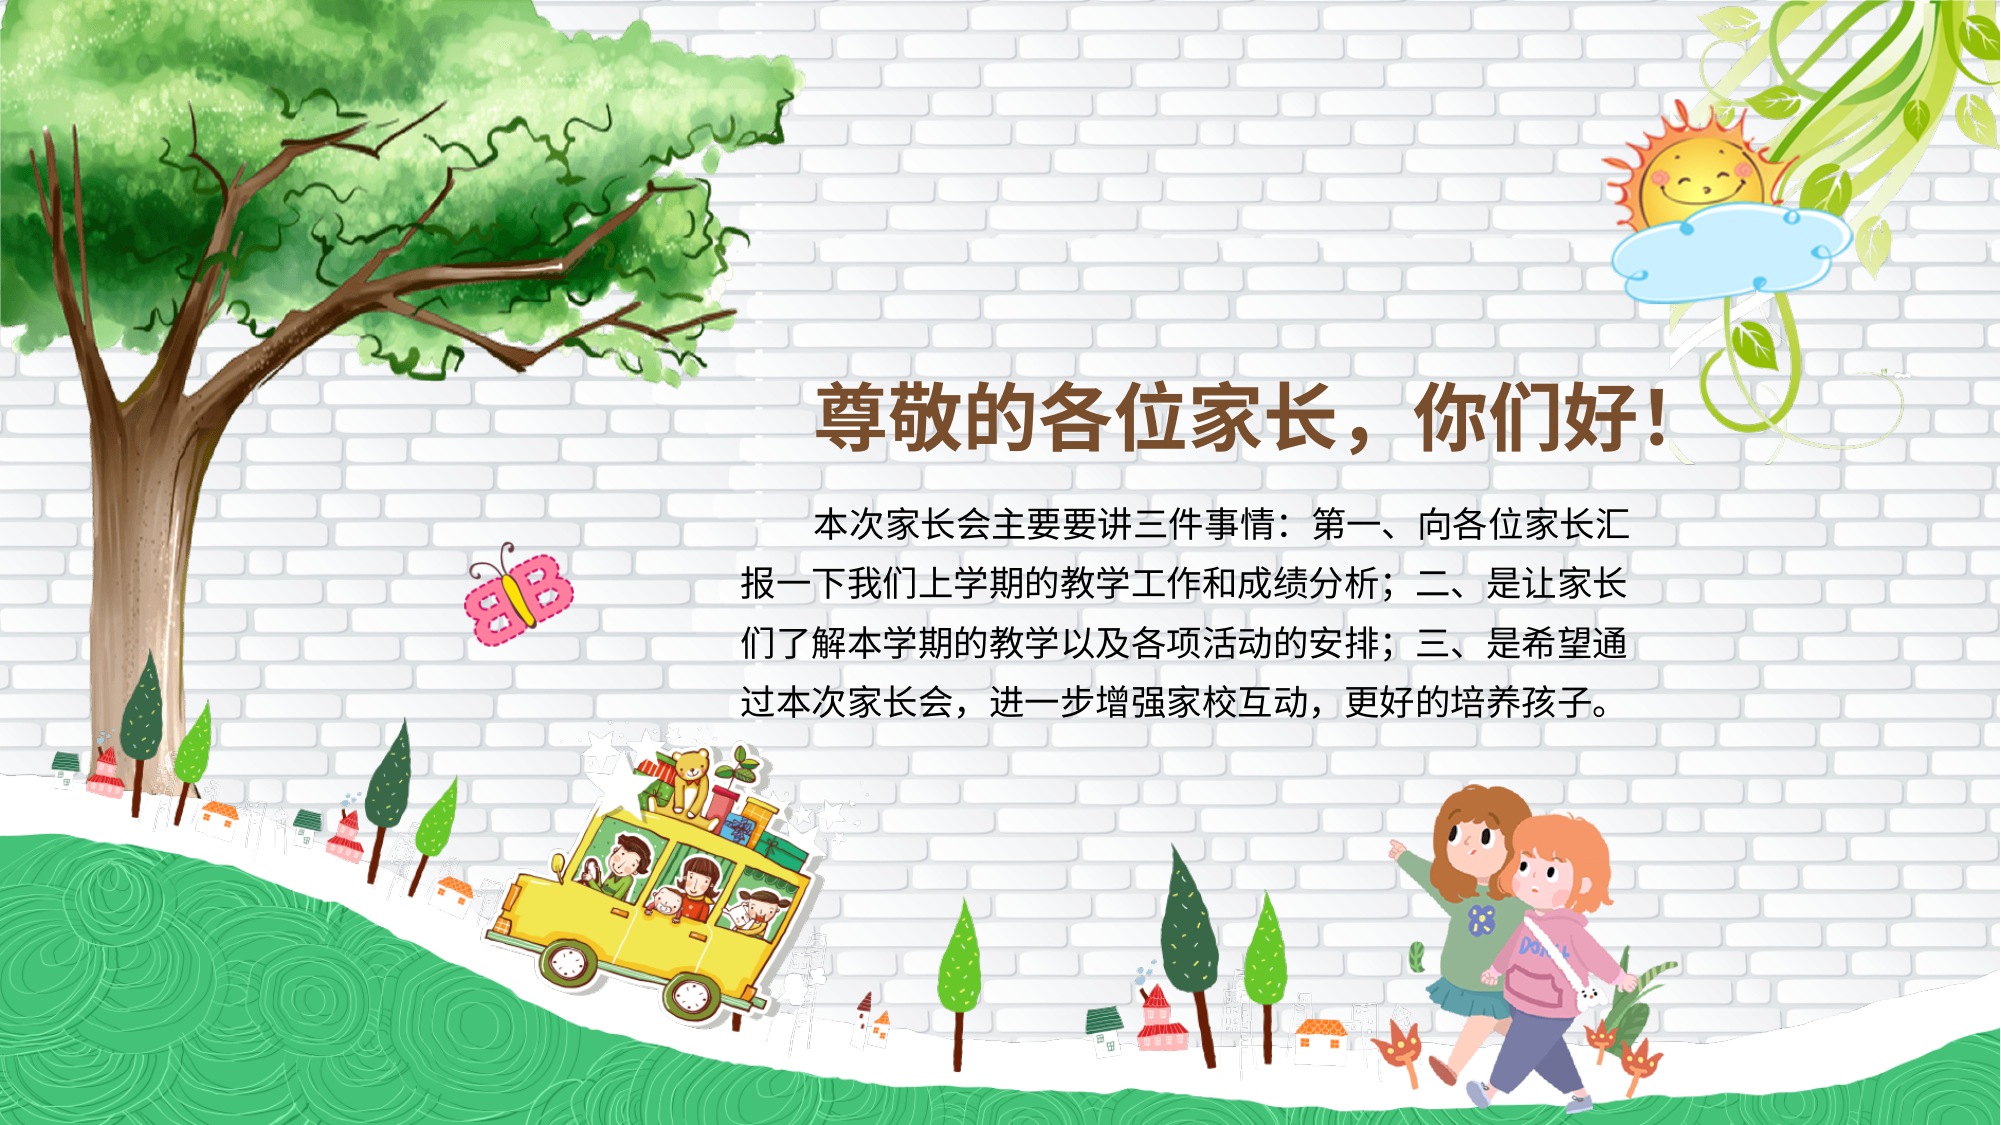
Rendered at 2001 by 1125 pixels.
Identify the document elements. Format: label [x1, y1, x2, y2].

picture [429, 518, 596, 673]
picture [1536, 0, 2000, 488]
text_box [0, 0, 2000, 1125]
